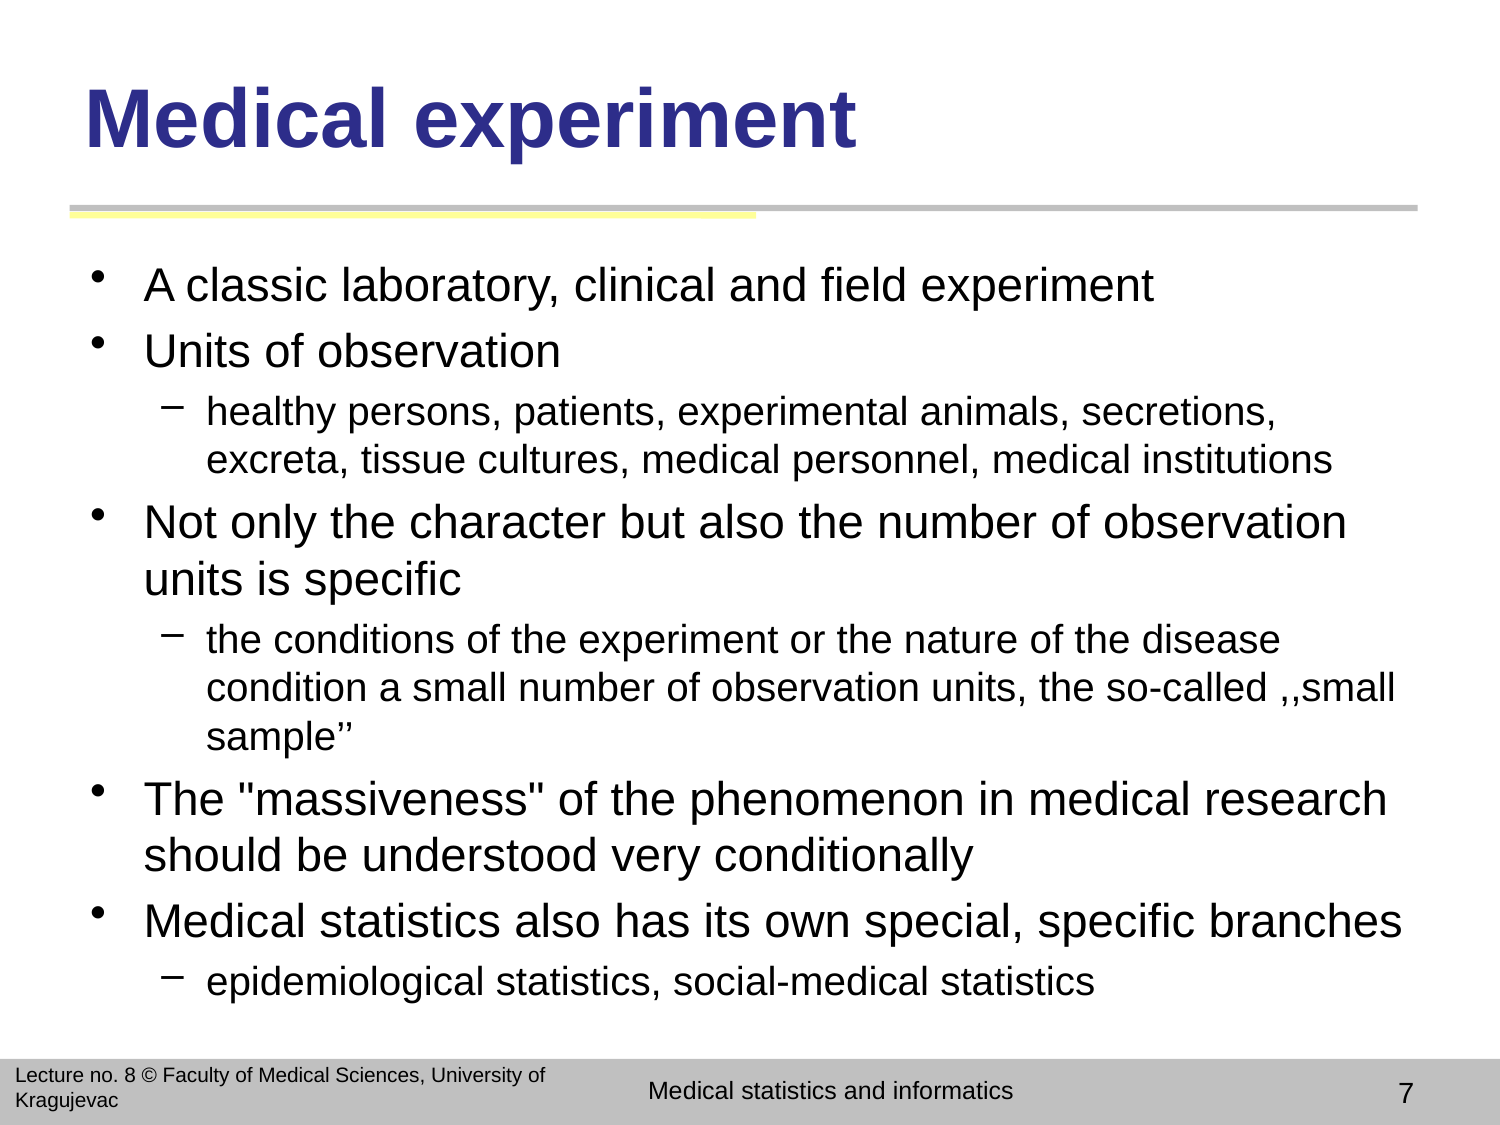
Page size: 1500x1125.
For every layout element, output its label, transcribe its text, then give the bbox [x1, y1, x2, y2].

list A classic laboratory, clinical and field experiment Units of observation healthy persons, patients, experimental animals, secretions, excreta, tissue cultures, medical personnel, medical institutions Not only the character but also the number of observation units is specific the conditions of the experiment or the nature of the disease condition a small number of observation units, the so-called ,,small sample’’ The "massiveness" of the phenomenon in medical research should be understood very conditionally Medical statistics also has its own special, specific branches epidemiological statistics, social-medical statistics [74, 246, 1426, 1023]
title Medical experiment [69, 19, 1426, 208]
slide_number Lecture no. 8 © Faculty of Medical Sciences, University of Kragujevac [0, 1053, 614, 1108]
slide_number 7 [1164, 1066, 1430, 1125]
footer Medical statistics and informatics [512, 1066, 1151, 1125]
